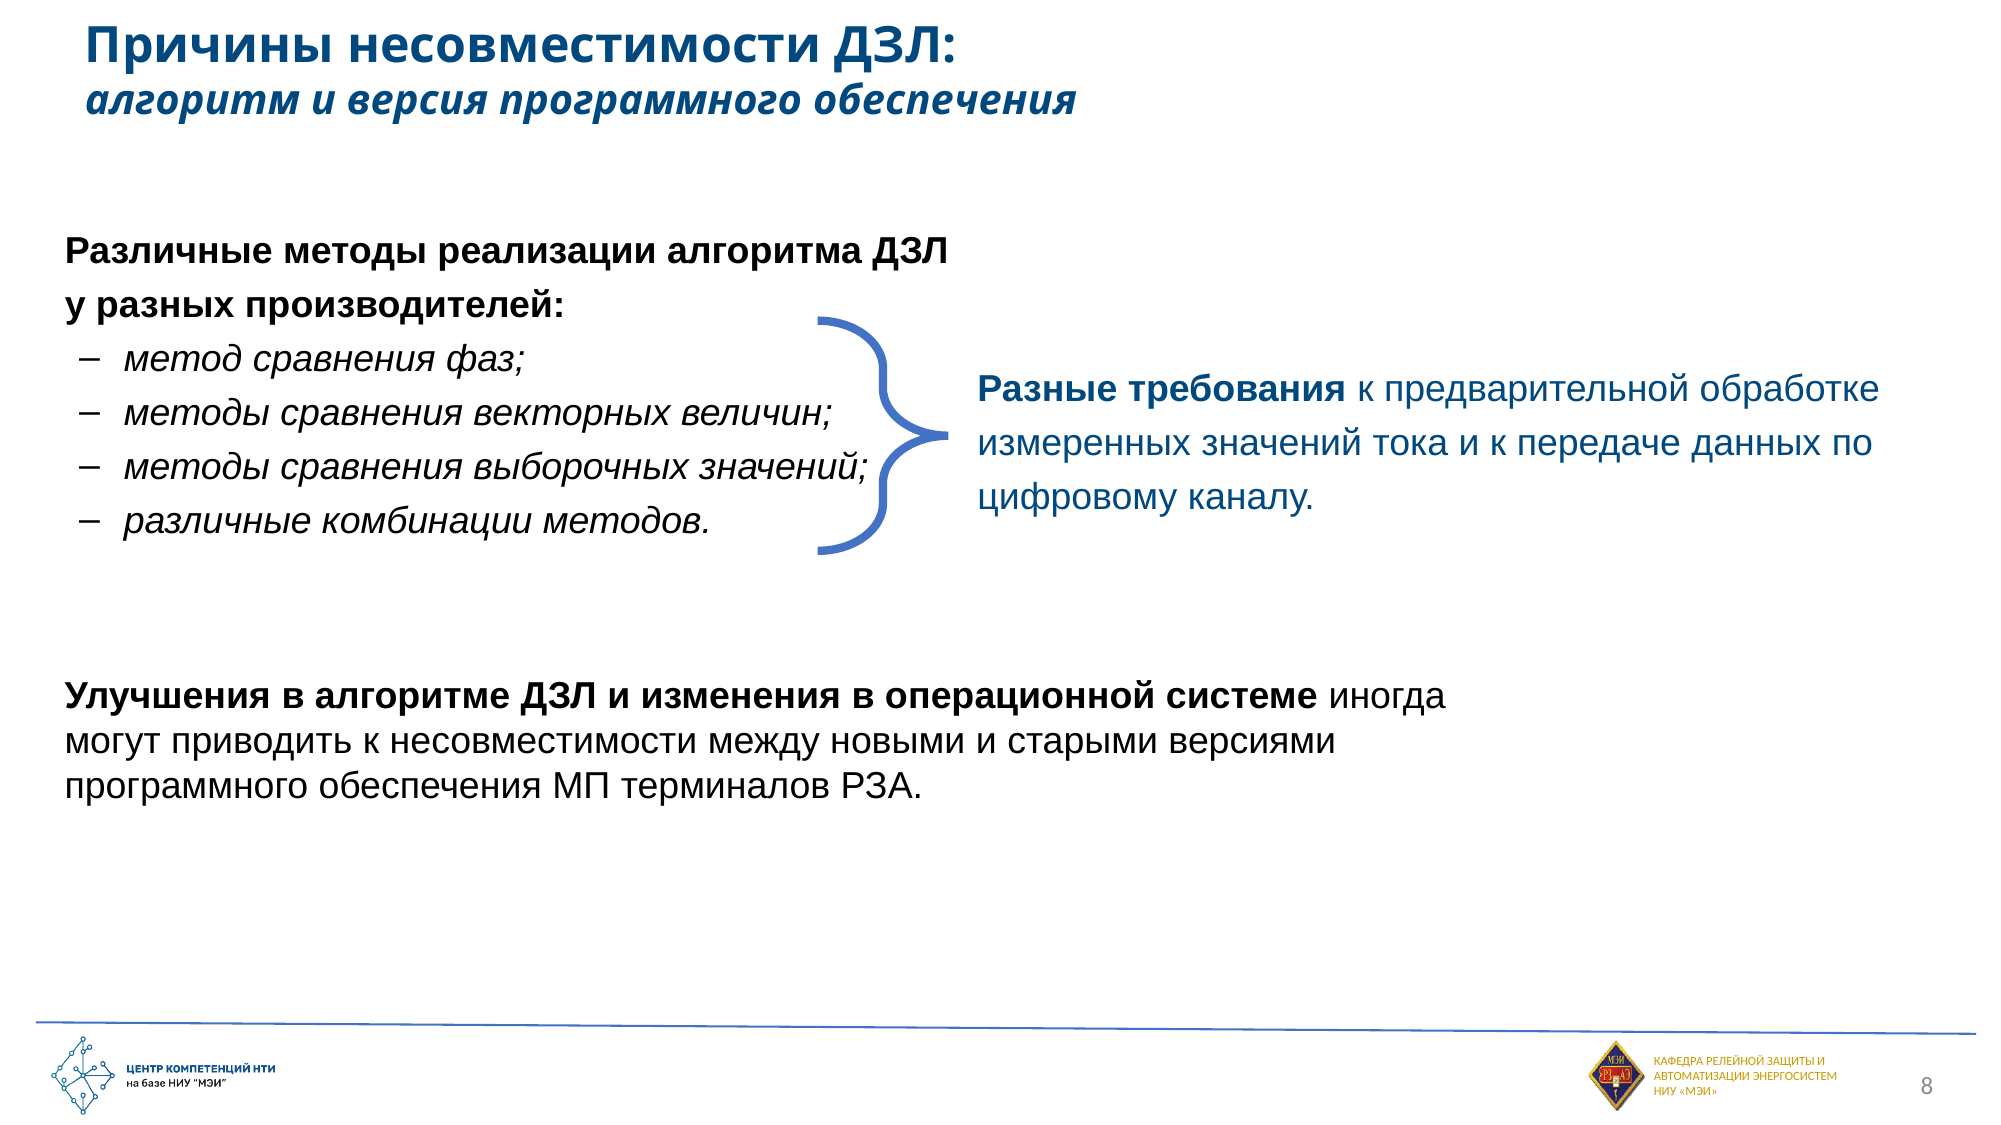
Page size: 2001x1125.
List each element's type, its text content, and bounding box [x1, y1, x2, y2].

slide_number 8 [1866, 1054, 1949, 1115]
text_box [1559, 1039, 1867, 1111]
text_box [35, 1022, 1976, 1034]
picture [51, 1036, 275, 1115]
text_box Разные требования к предварительной обработке измеренных значений тока и к передаче данных по цифровому каналу. [948, 348, 2000, 523]
text_box Улучшения в алгоритме ДЗЛ и изменения в операционной системе иногда могут приводить к несовместимости между новыми и старыми версиями программного обеспечения МП терминалов РЗА. [49, 663, 1465, 814]
text_box [817, 320, 948, 552]
text_box Различные методы реализации алгоритма ДЗЛ у разных производителей: метод сравнения фаз; методы сравнения векторных величин; методы сравнения выборочных значений; различные комбинации методов. [49, 207, 987, 551]
text_box Причины несовместимости ДЗЛ: алгоритм и версия программного обеспечения [70, 0, 1930, 138]
